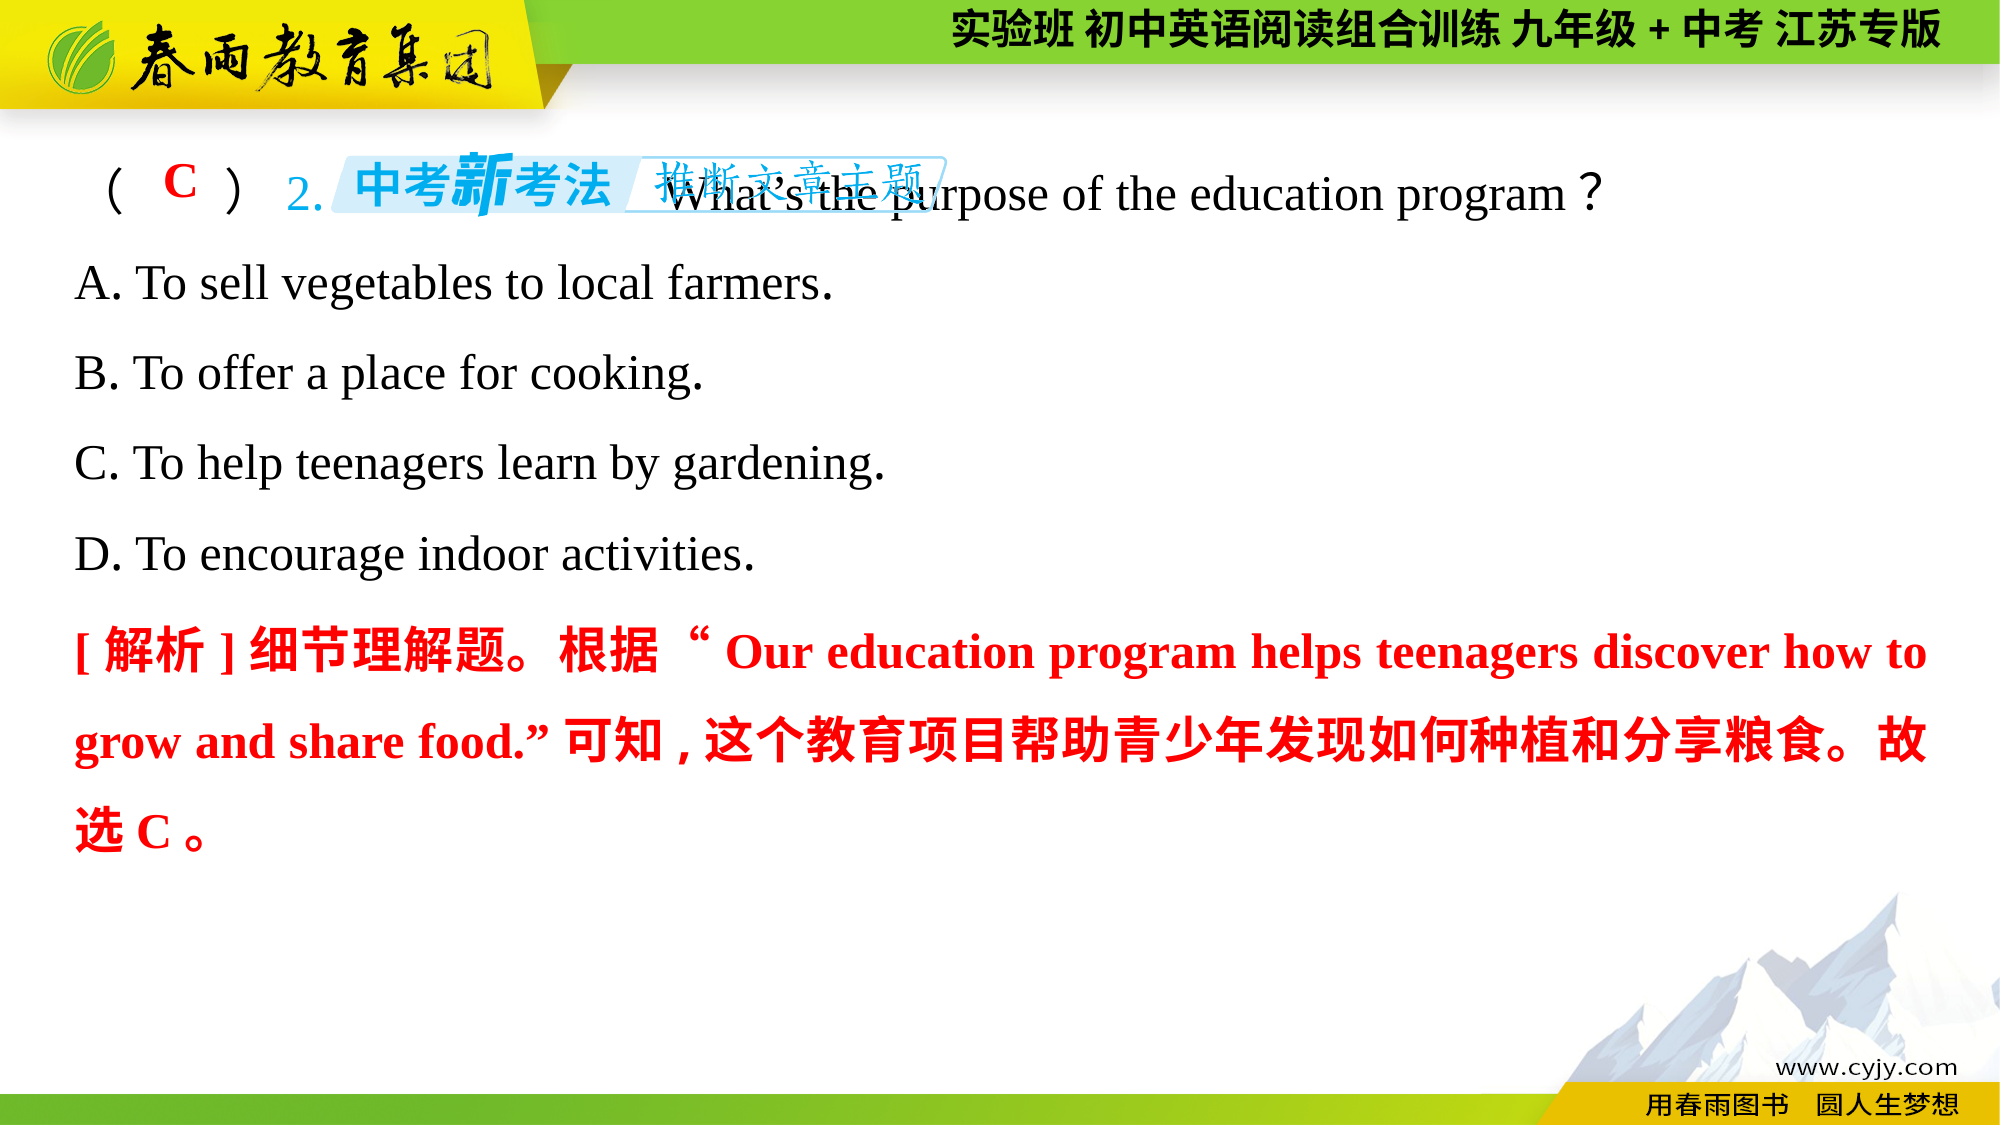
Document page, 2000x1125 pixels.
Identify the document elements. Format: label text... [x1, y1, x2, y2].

text_box [解析]细节理解题。根据“Our education program helps teenagers discover how to grow and share food.”可知,这个教育项目帮助青少年发现如何种植和分享粮食。故选C。 [59, 581, 1944, 867]
list （ ）2. What’s the purpose of the education program？ A. To sell vegetables to local farmers. B. To offer a place for cooking. C. To help teenagers learn by gardening. D. To encourage indoor activities. [59, 122, 1944, 581]
picture [0, 0, 2000, 1125]
text_box C [148, 140, 214, 216]
